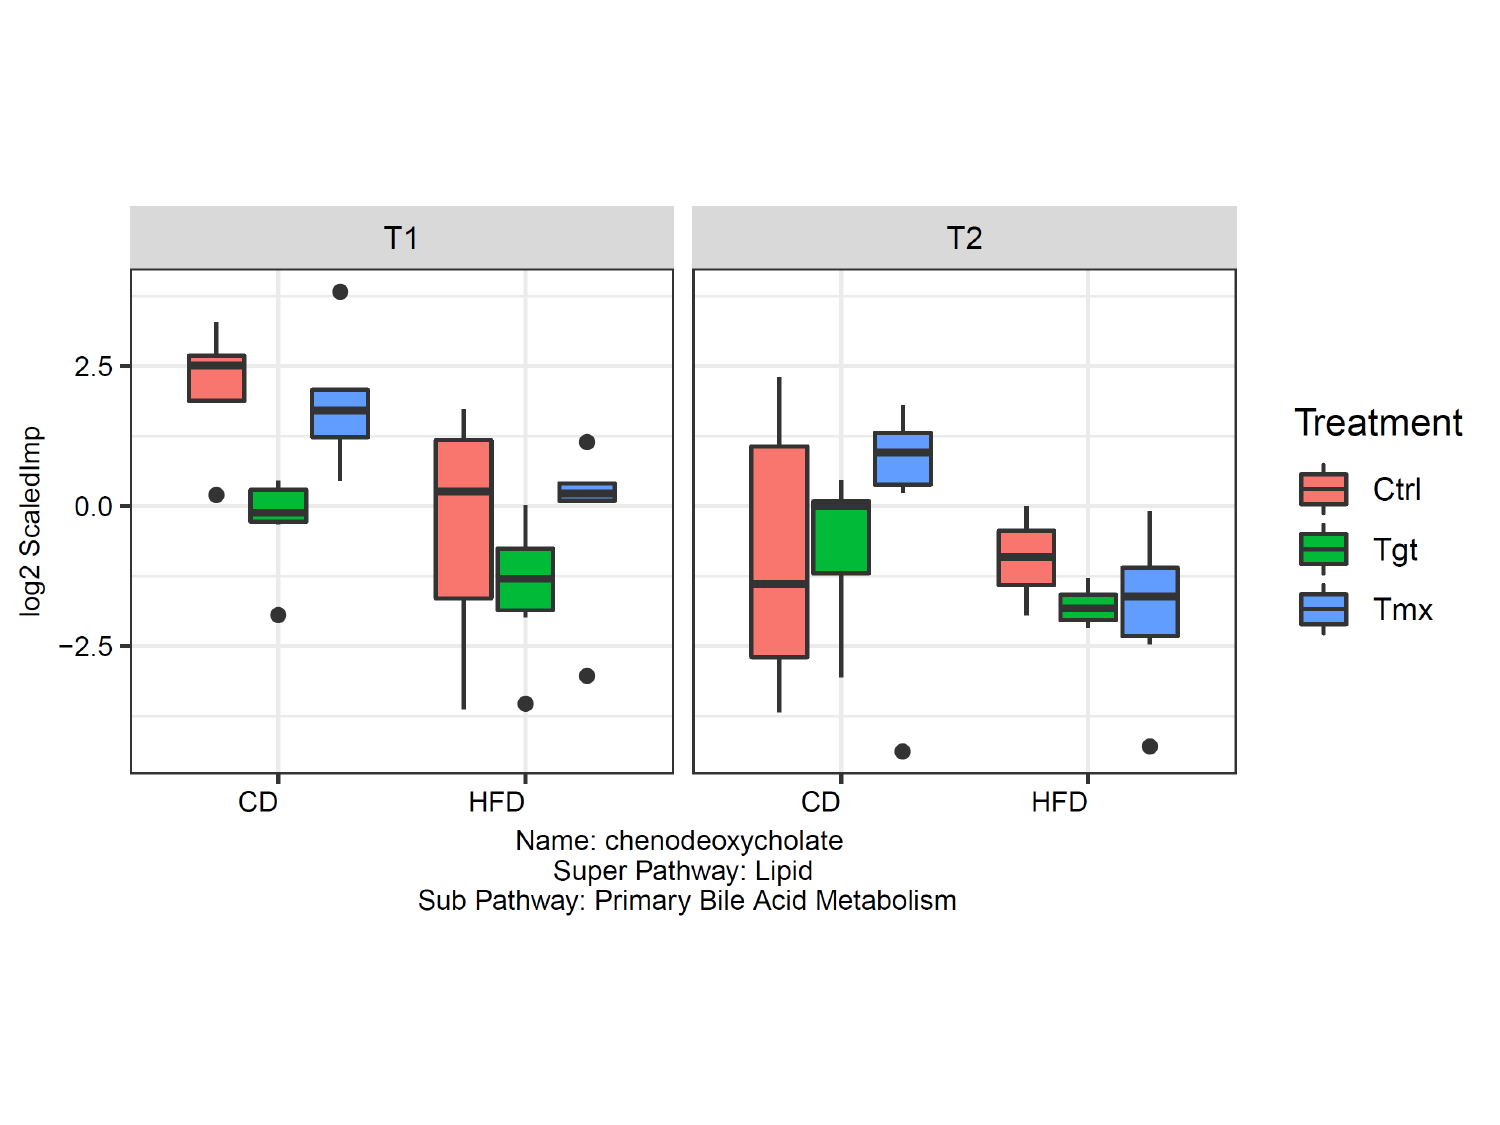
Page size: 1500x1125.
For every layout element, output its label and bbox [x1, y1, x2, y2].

picture [0, 187, 1500, 938]
